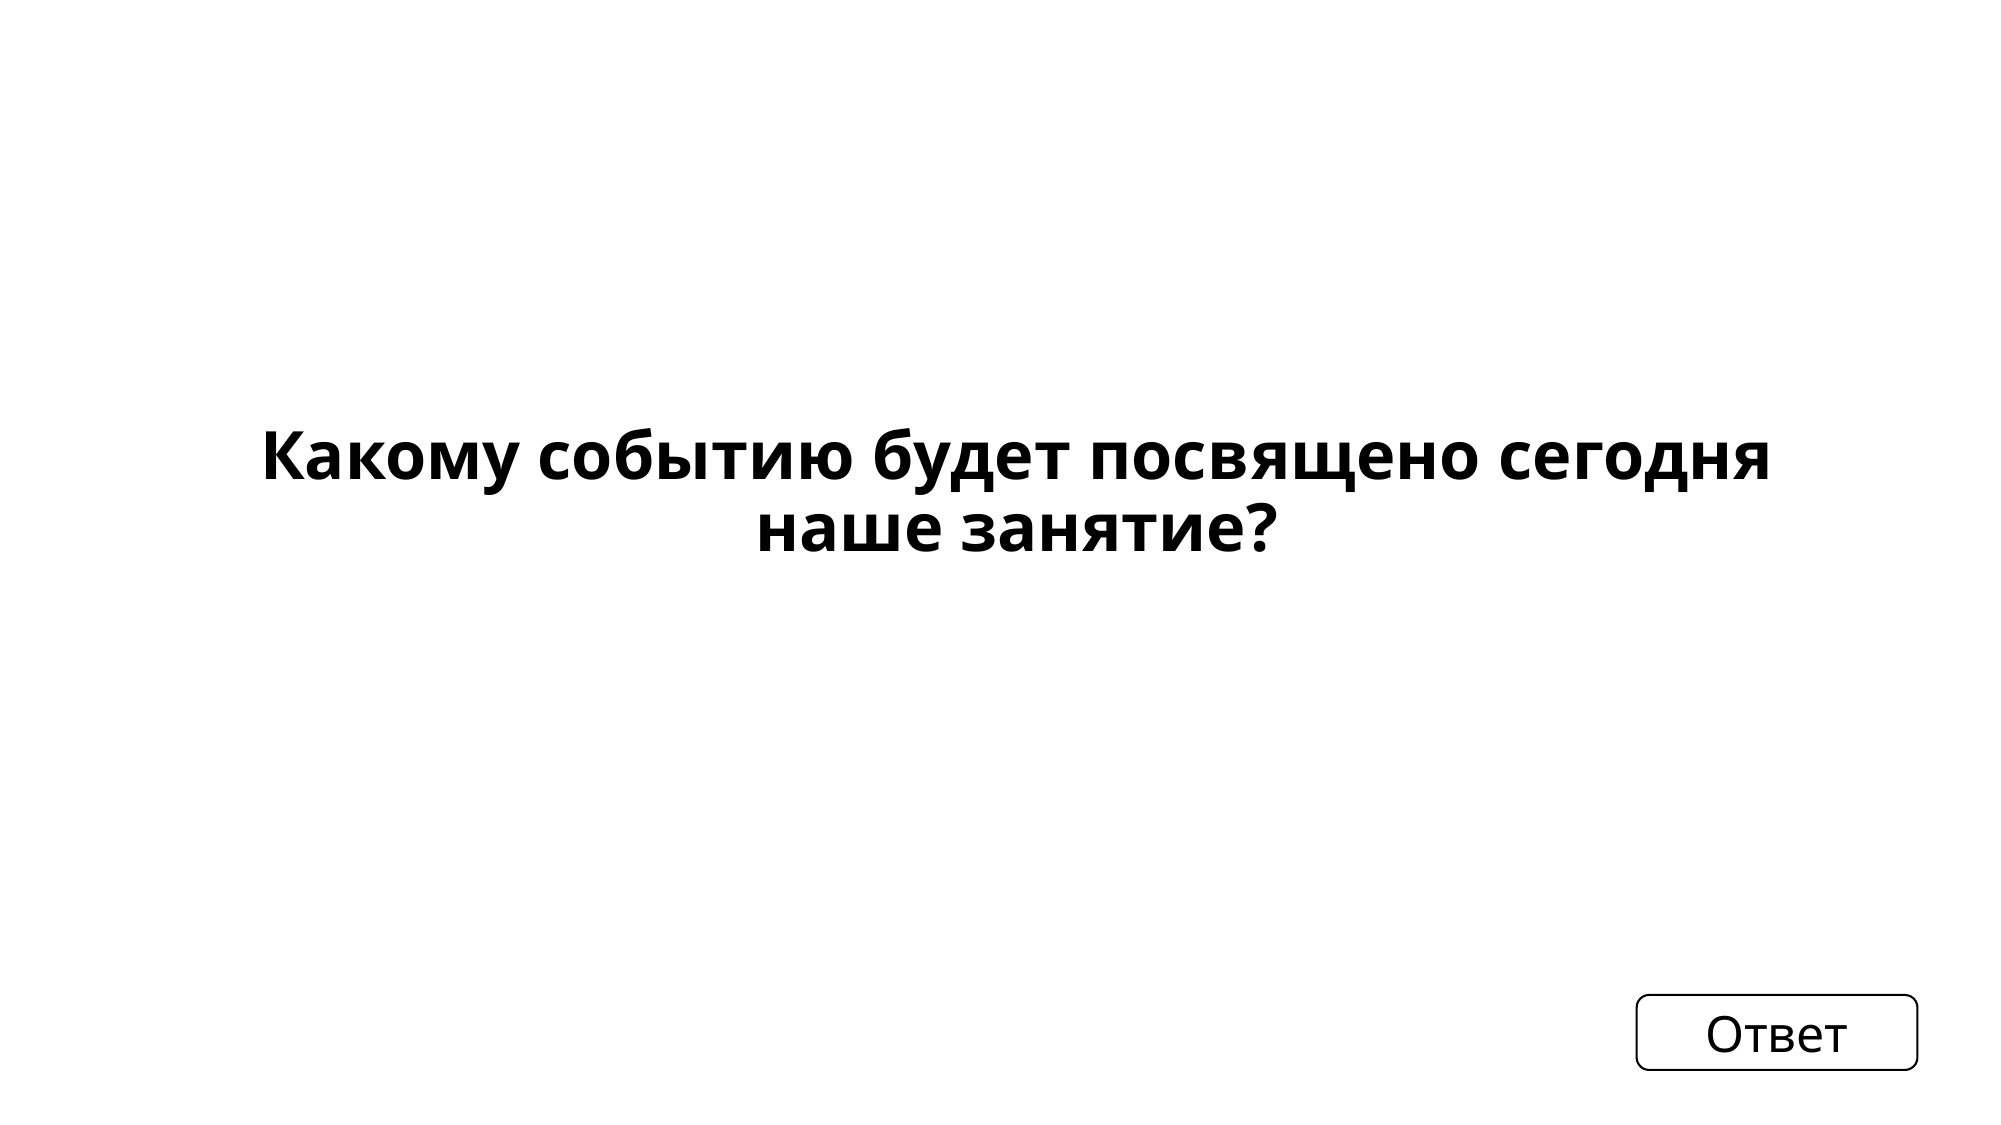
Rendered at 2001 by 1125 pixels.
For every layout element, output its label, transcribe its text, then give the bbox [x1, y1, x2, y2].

text_box Ответ [1635, 993, 1919, 1071]
title Какому событию будет посвящено сегодня наше занятие? [207, 369, 1826, 619]
